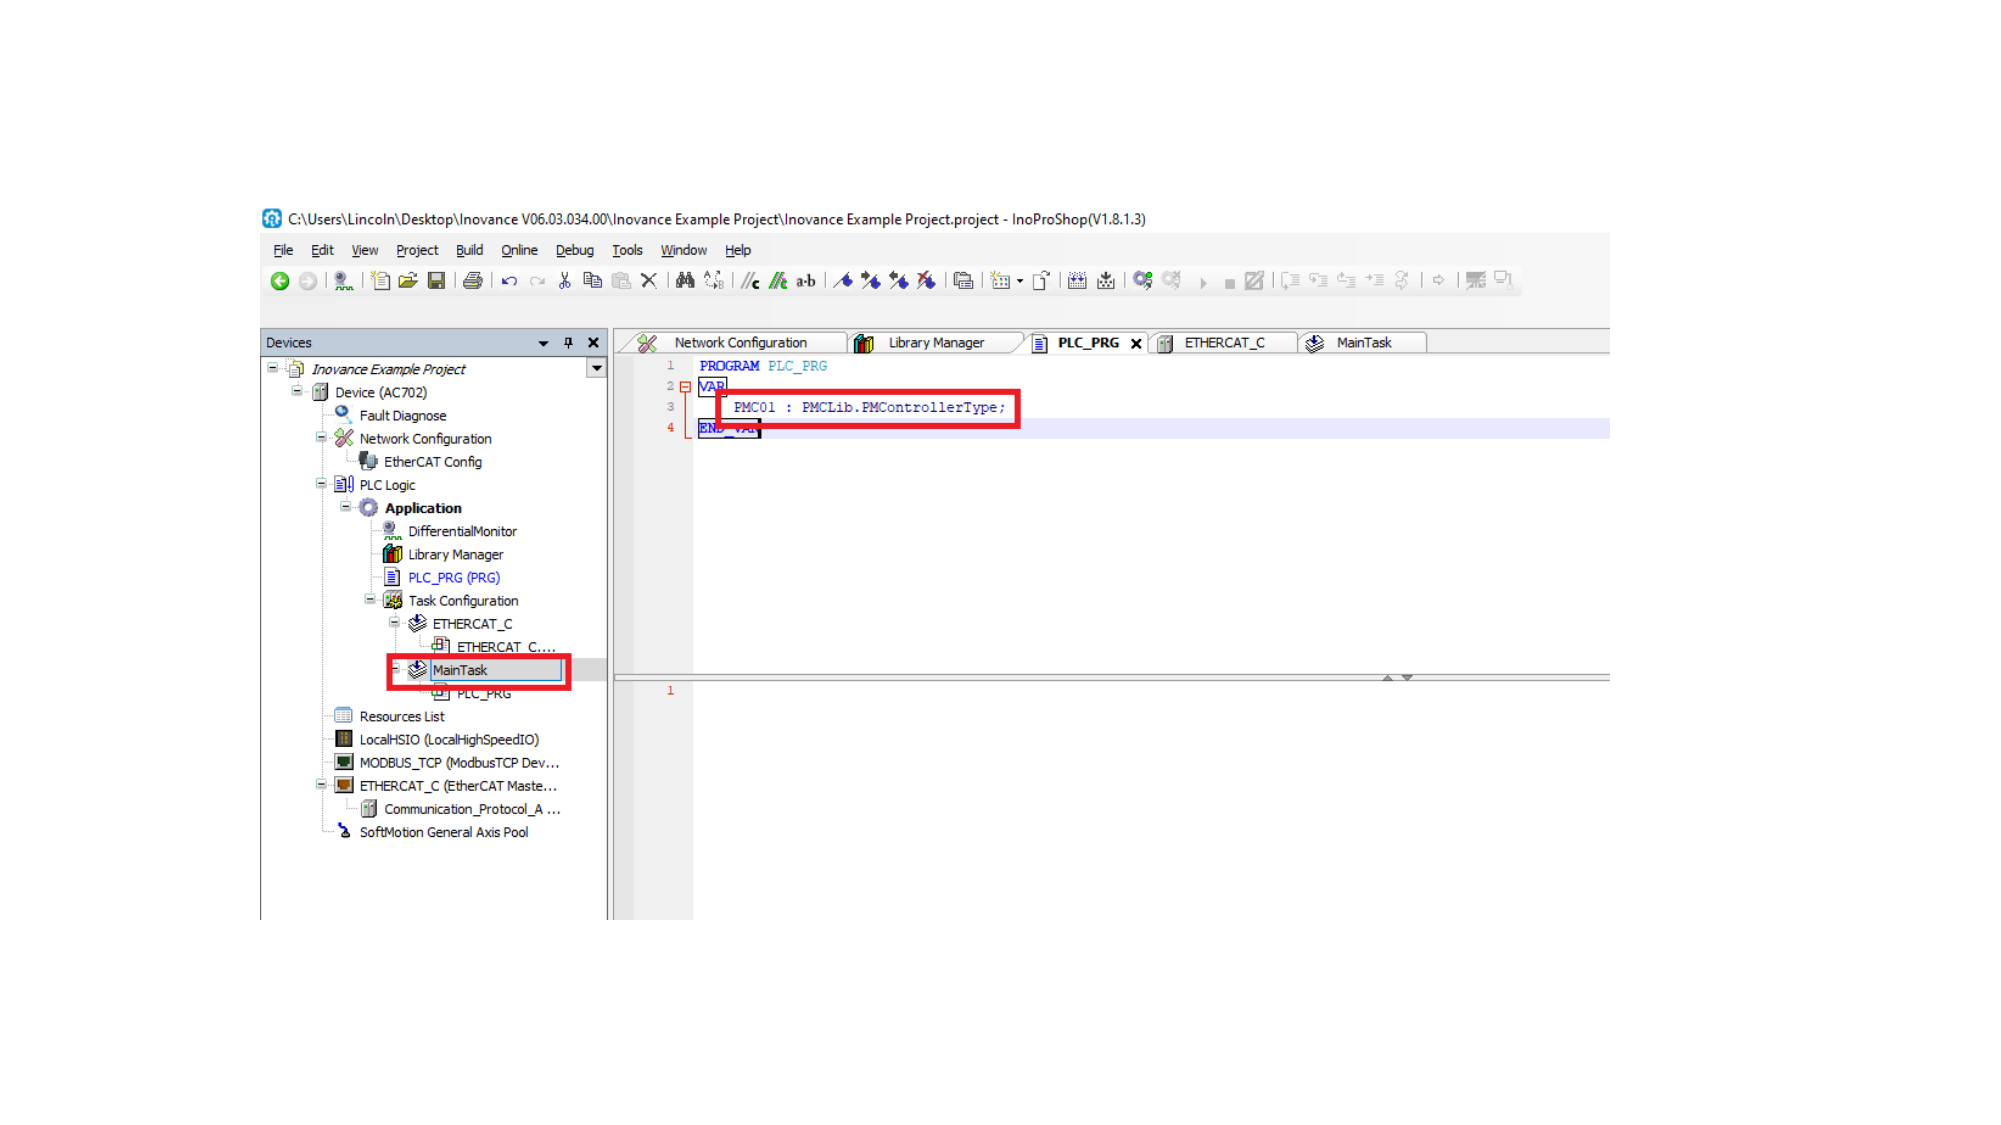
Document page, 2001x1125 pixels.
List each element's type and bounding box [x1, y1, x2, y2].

list [260, 205, 1610, 920]
